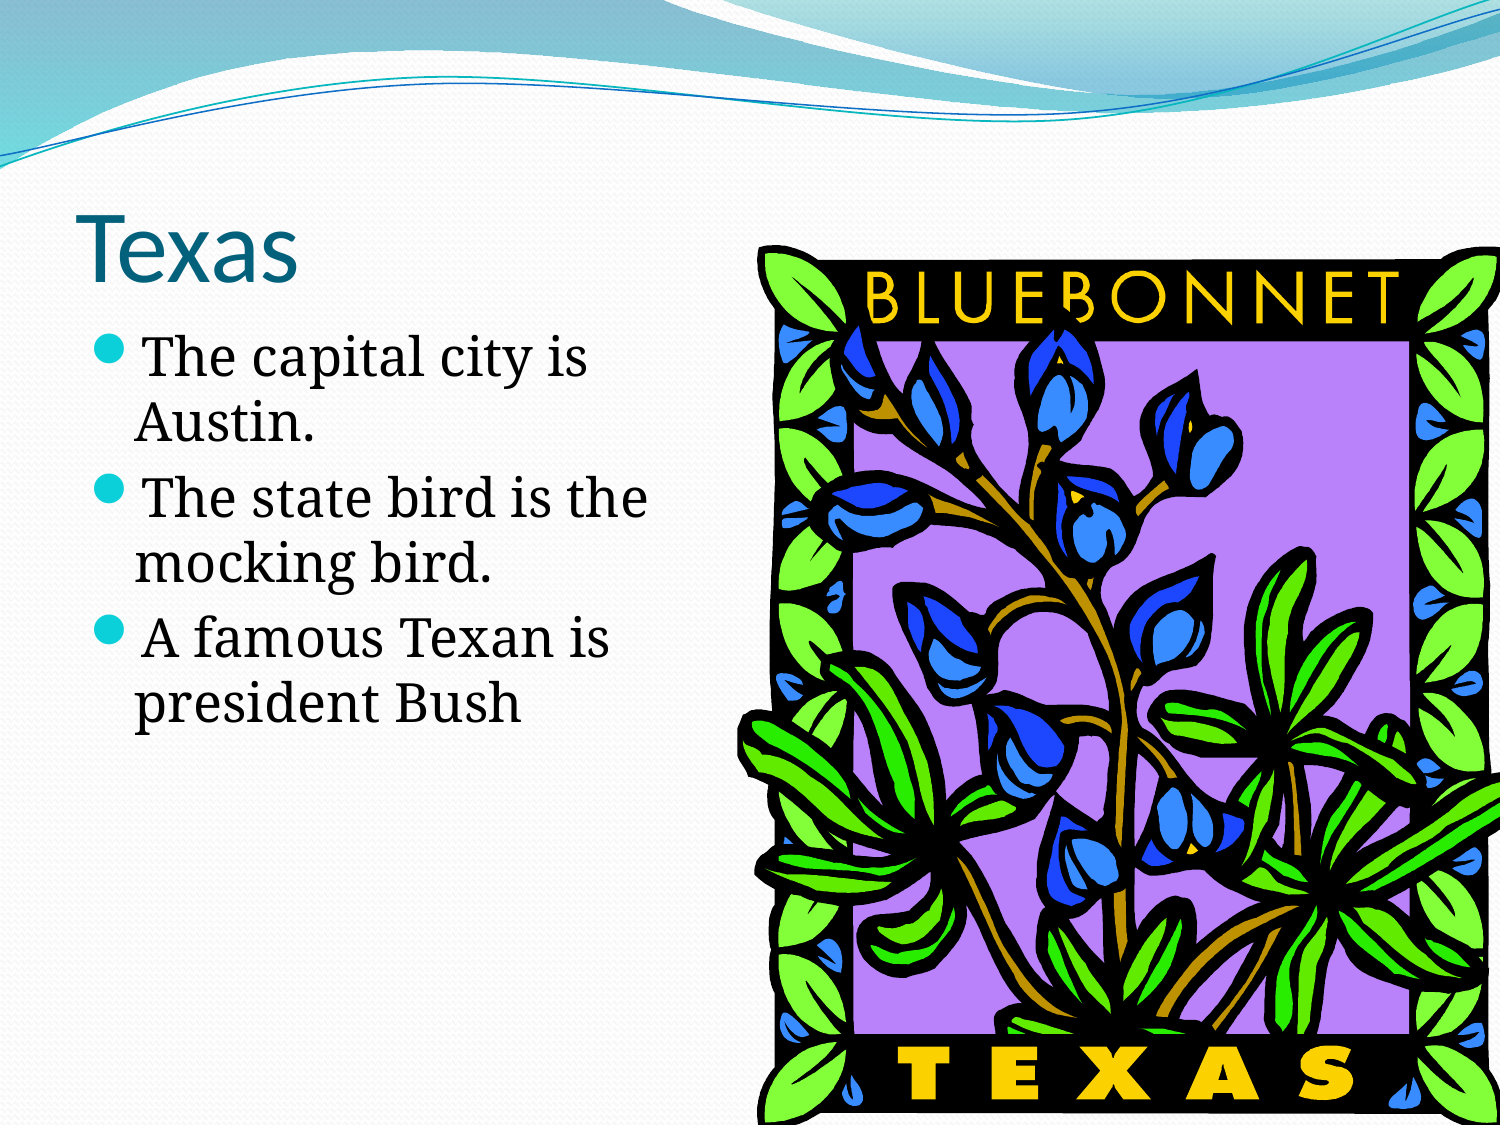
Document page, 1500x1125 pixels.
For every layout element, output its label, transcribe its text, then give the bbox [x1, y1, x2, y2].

title Texas [75, 115, 1425, 303]
picture [737, 225, 1500, 1125]
list The capital city is Austin. The state bird is the mocking bird. A famous Texan is president Bush [75, 314, 730, 1043]
